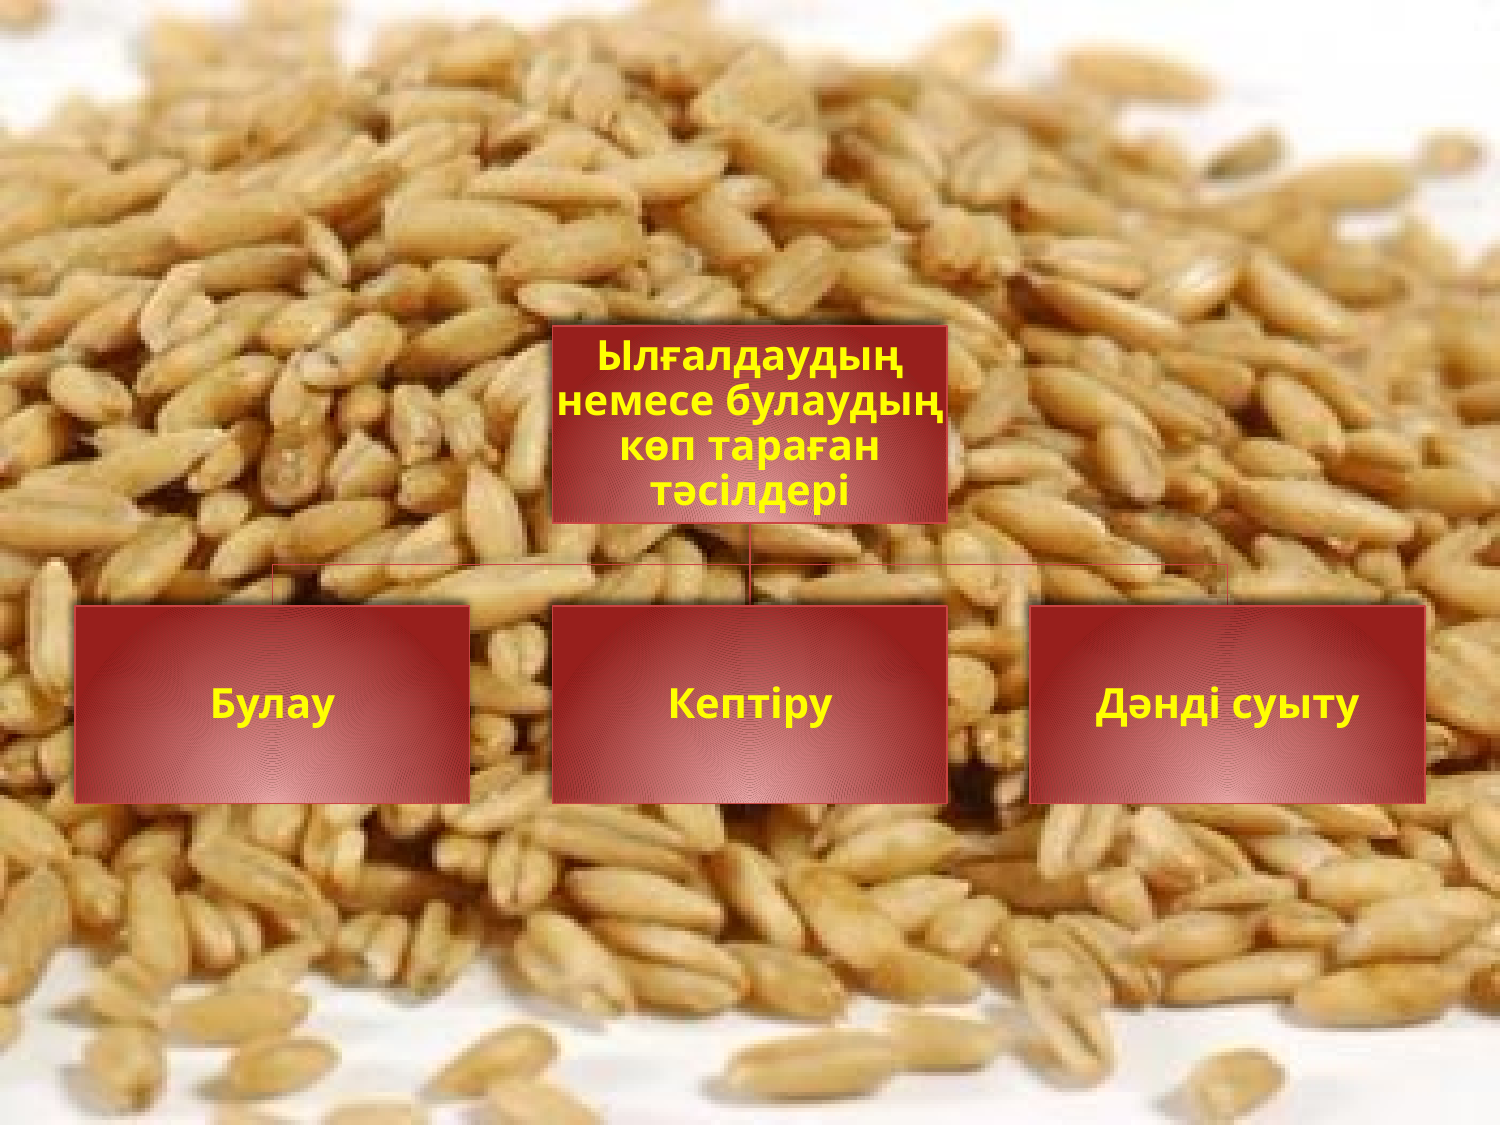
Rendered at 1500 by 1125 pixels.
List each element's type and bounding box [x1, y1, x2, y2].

picture [0, 0, 1500, 1125]
list [74, 70, 1426, 1060]
